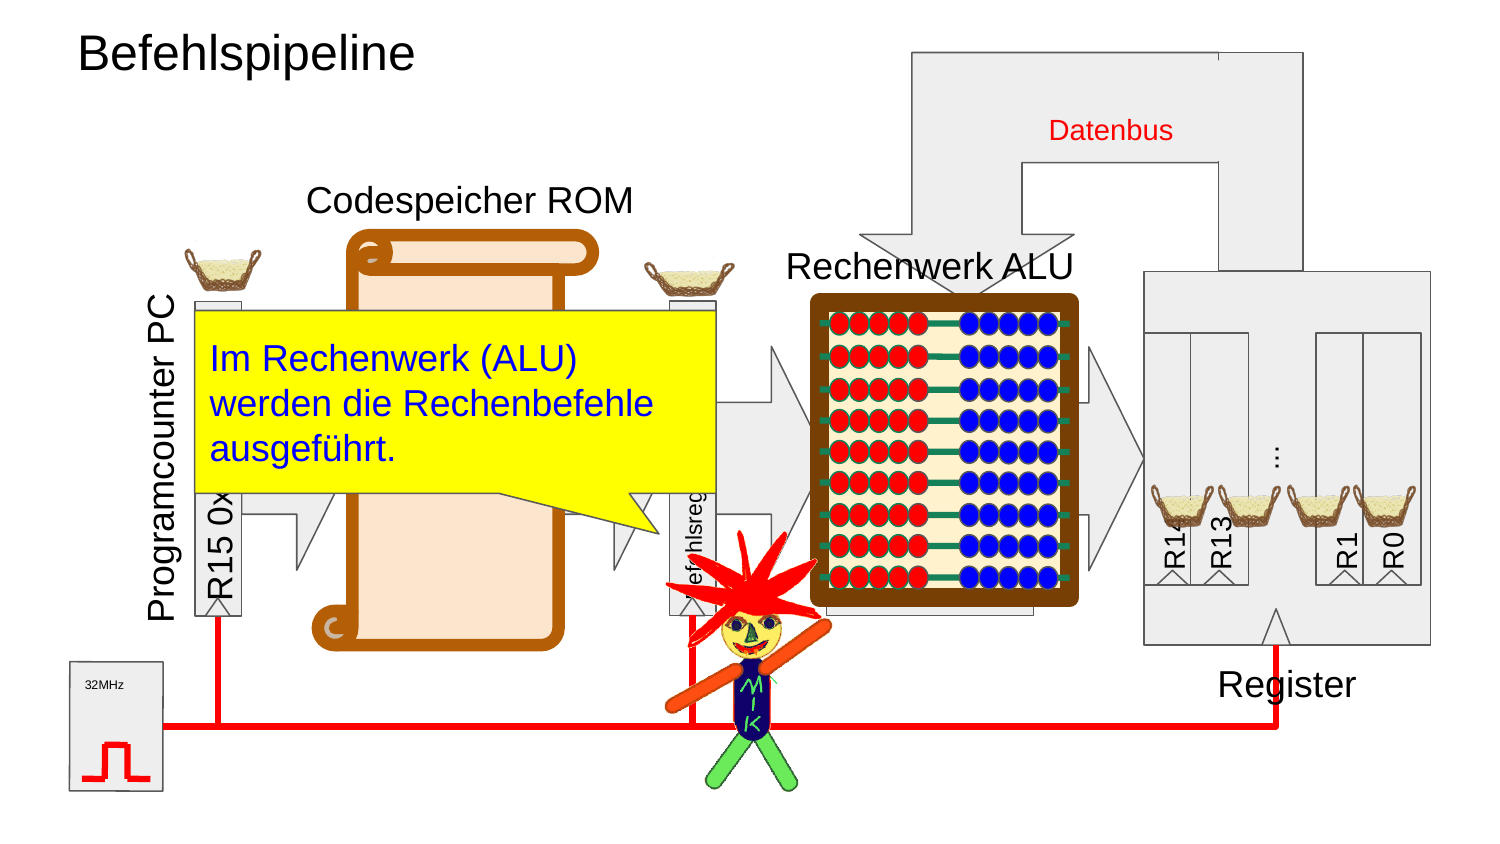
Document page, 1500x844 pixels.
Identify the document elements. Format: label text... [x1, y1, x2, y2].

text_box Programcounter PC [121, 261, 185, 433]
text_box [60, 435, 376, 483]
text_box [631, 494, 652, 512]
text_box [242, 494, 335, 571]
picture [175, 234, 270, 318]
text_box mov R0,#5 [327, 494, 559, 613]
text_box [1321, 301, 1416, 469]
text_box mov R0,#5 [352, 235, 593, 310]
text_box [716, 490, 810, 521]
text_box Rechenwerk ALU [749, 227, 1111, 294]
text_box Datenbus [1033, 95, 1211, 155]
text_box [1149, 562, 1244, 613]
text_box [847, 615, 1277, 727]
text_box [614, 523, 635, 571]
text_box [1149, 60, 1291, 161]
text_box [81, 743, 151, 780]
text_box Codespeicher ROM [290, 161, 695, 228]
text_box [1218, 52, 1304, 272]
text_box Im Rechenwerk (ALU) werden die Rechenbefehle ausgeführt. [194, 310, 717, 530]
text_box ... [1144, 271, 1431, 645]
title Befehlspipeline [0, 0, 494, 96]
text_box [717, 346, 810, 433]
text_box [1282, 623, 1291, 645]
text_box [1149, 301, 1244, 469]
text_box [1143, 471, 1423, 554]
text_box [162, 615, 641, 727]
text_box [1321, 562, 1416, 617]
picture [646, 522, 843, 799]
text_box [819, 302, 1070, 598]
text_box [559, 509, 580, 515]
text_box Register [1282, 645, 1438, 728]
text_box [535, 434, 814, 482]
text_box [1079, 346, 1144, 571]
text_box Rechenlogik [847, 607, 1034, 613]
text_box 32MHz [69, 661, 163, 792]
text_box [911, 52, 1218, 227]
text_box Programcounter PC [121, 490, 185, 655]
picture [633, 251, 745, 318]
